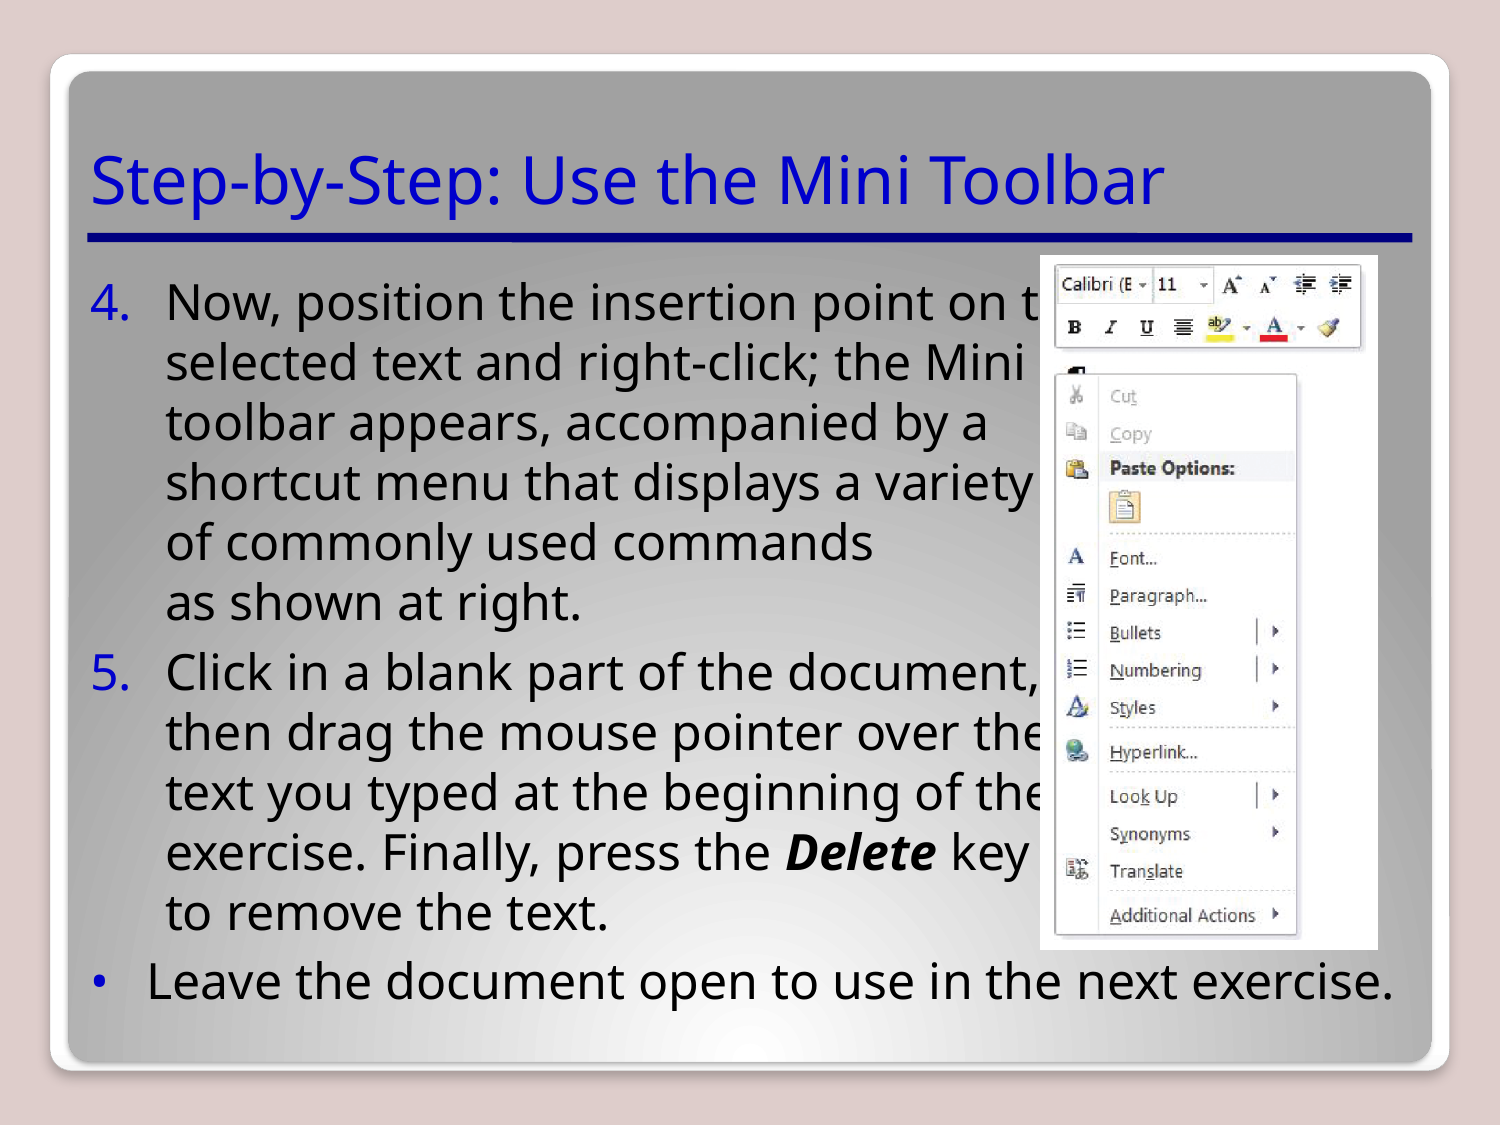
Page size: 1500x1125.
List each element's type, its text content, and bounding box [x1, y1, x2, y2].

list Now, position the insertion point on the selected text and right-click; the Mini toolbar appears, accompanied by a shortcut menu that displays a variety of commonly used commands as shown at right. Click in a blank part of the document, then drag the mouse pointer over the text you typed at the beginning of the exercise. Finally, press the Delete key to remove the text. Leave the document open to use in the next exercise. [74, 262, 1426, 1063]
picture [1039, 255, 1378, 951]
title Step-by-Step: Use the Mini Toolbar [74, 74, 1426, 226]
